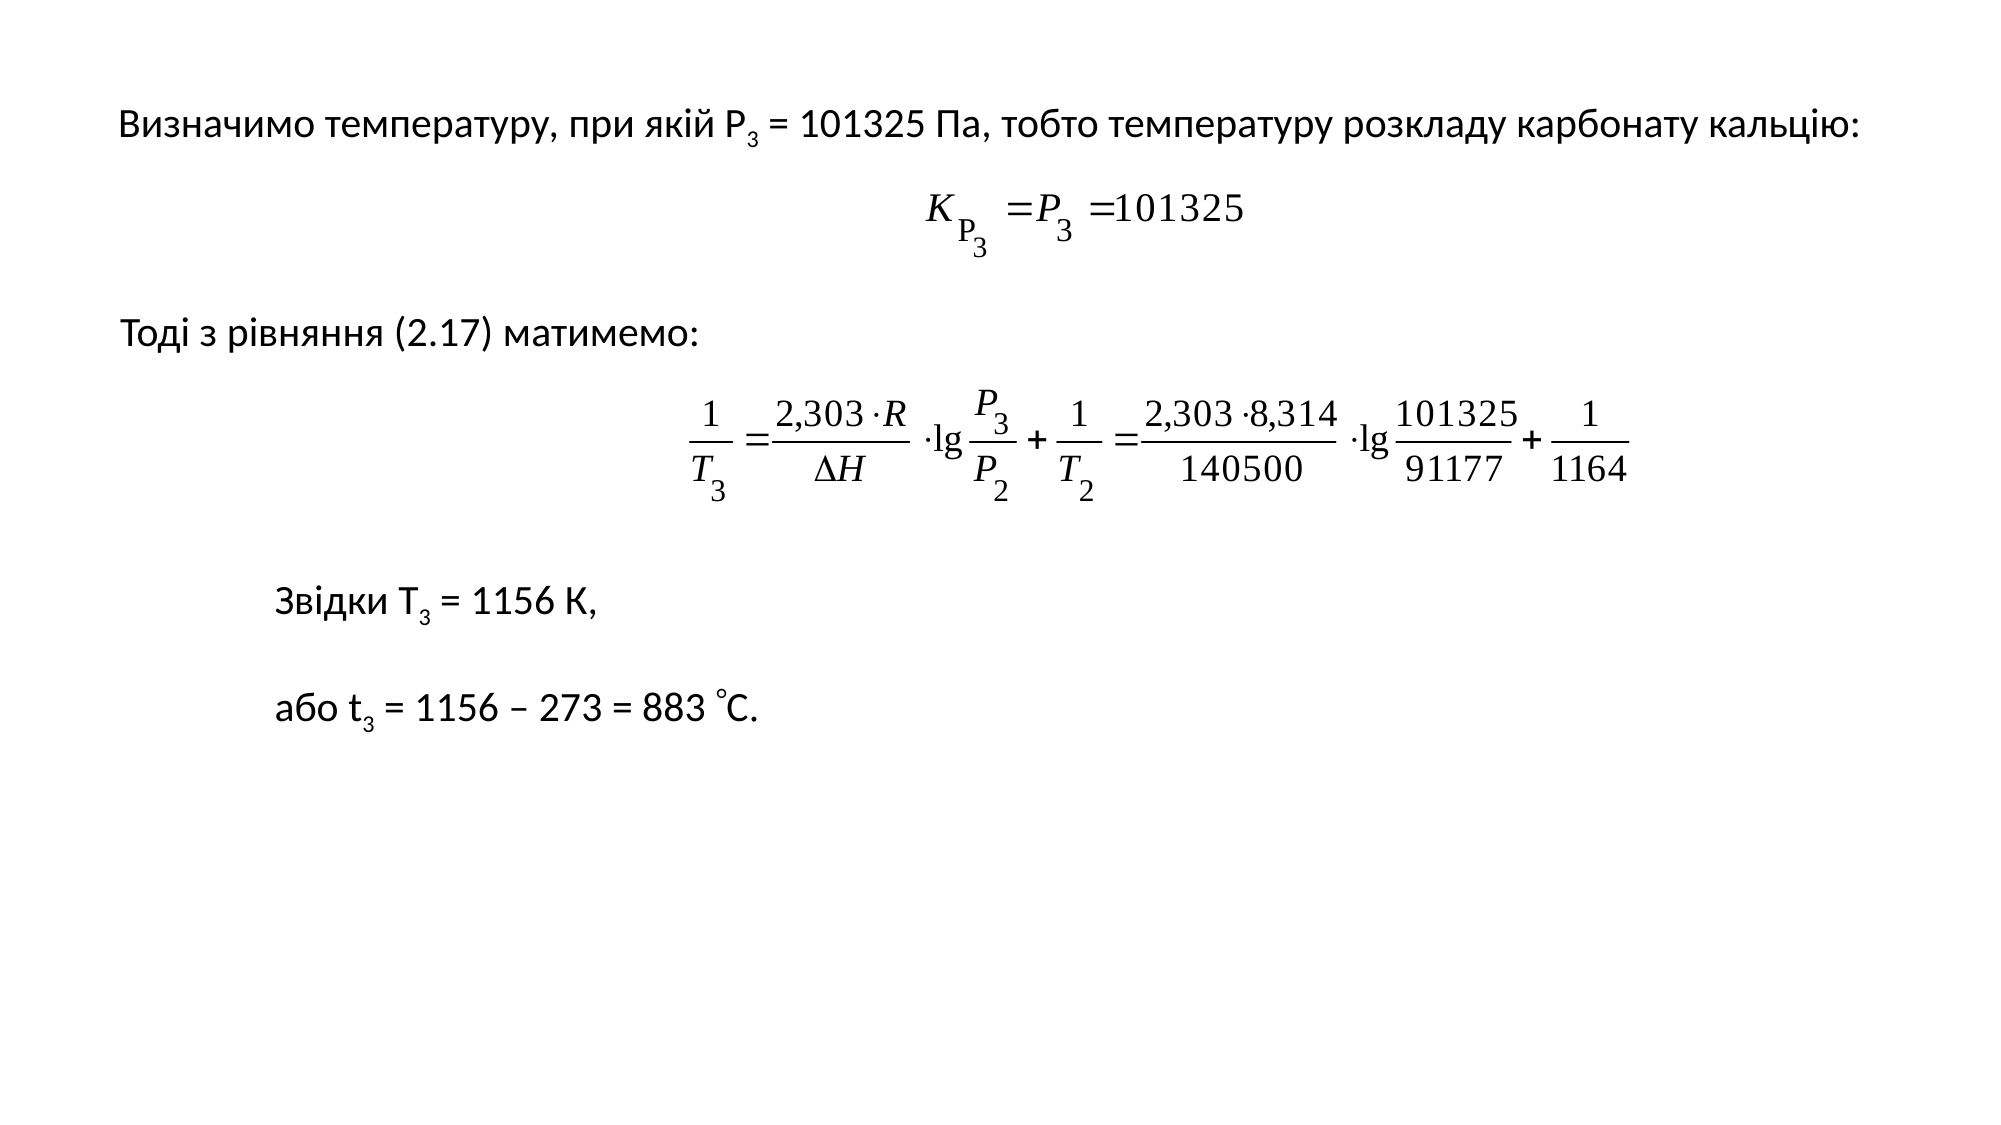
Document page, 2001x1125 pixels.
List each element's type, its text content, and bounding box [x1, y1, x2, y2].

text_box Тоді з рівняння (2.17) матимемо: [105, 296, 716, 362]
text_box Звідки Т3 = 1156 К, або t3 = 1156 – 273 = 883 С. [259, 565, 775, 745]
text_box Визначимо температуру, при якій Р3 = 101325 Па, тобто температуру розкладу карбонату кальцію: [103, 87, 1922, 160]
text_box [682, 377, 1638, 511]
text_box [918, 180, 1241, 270]
